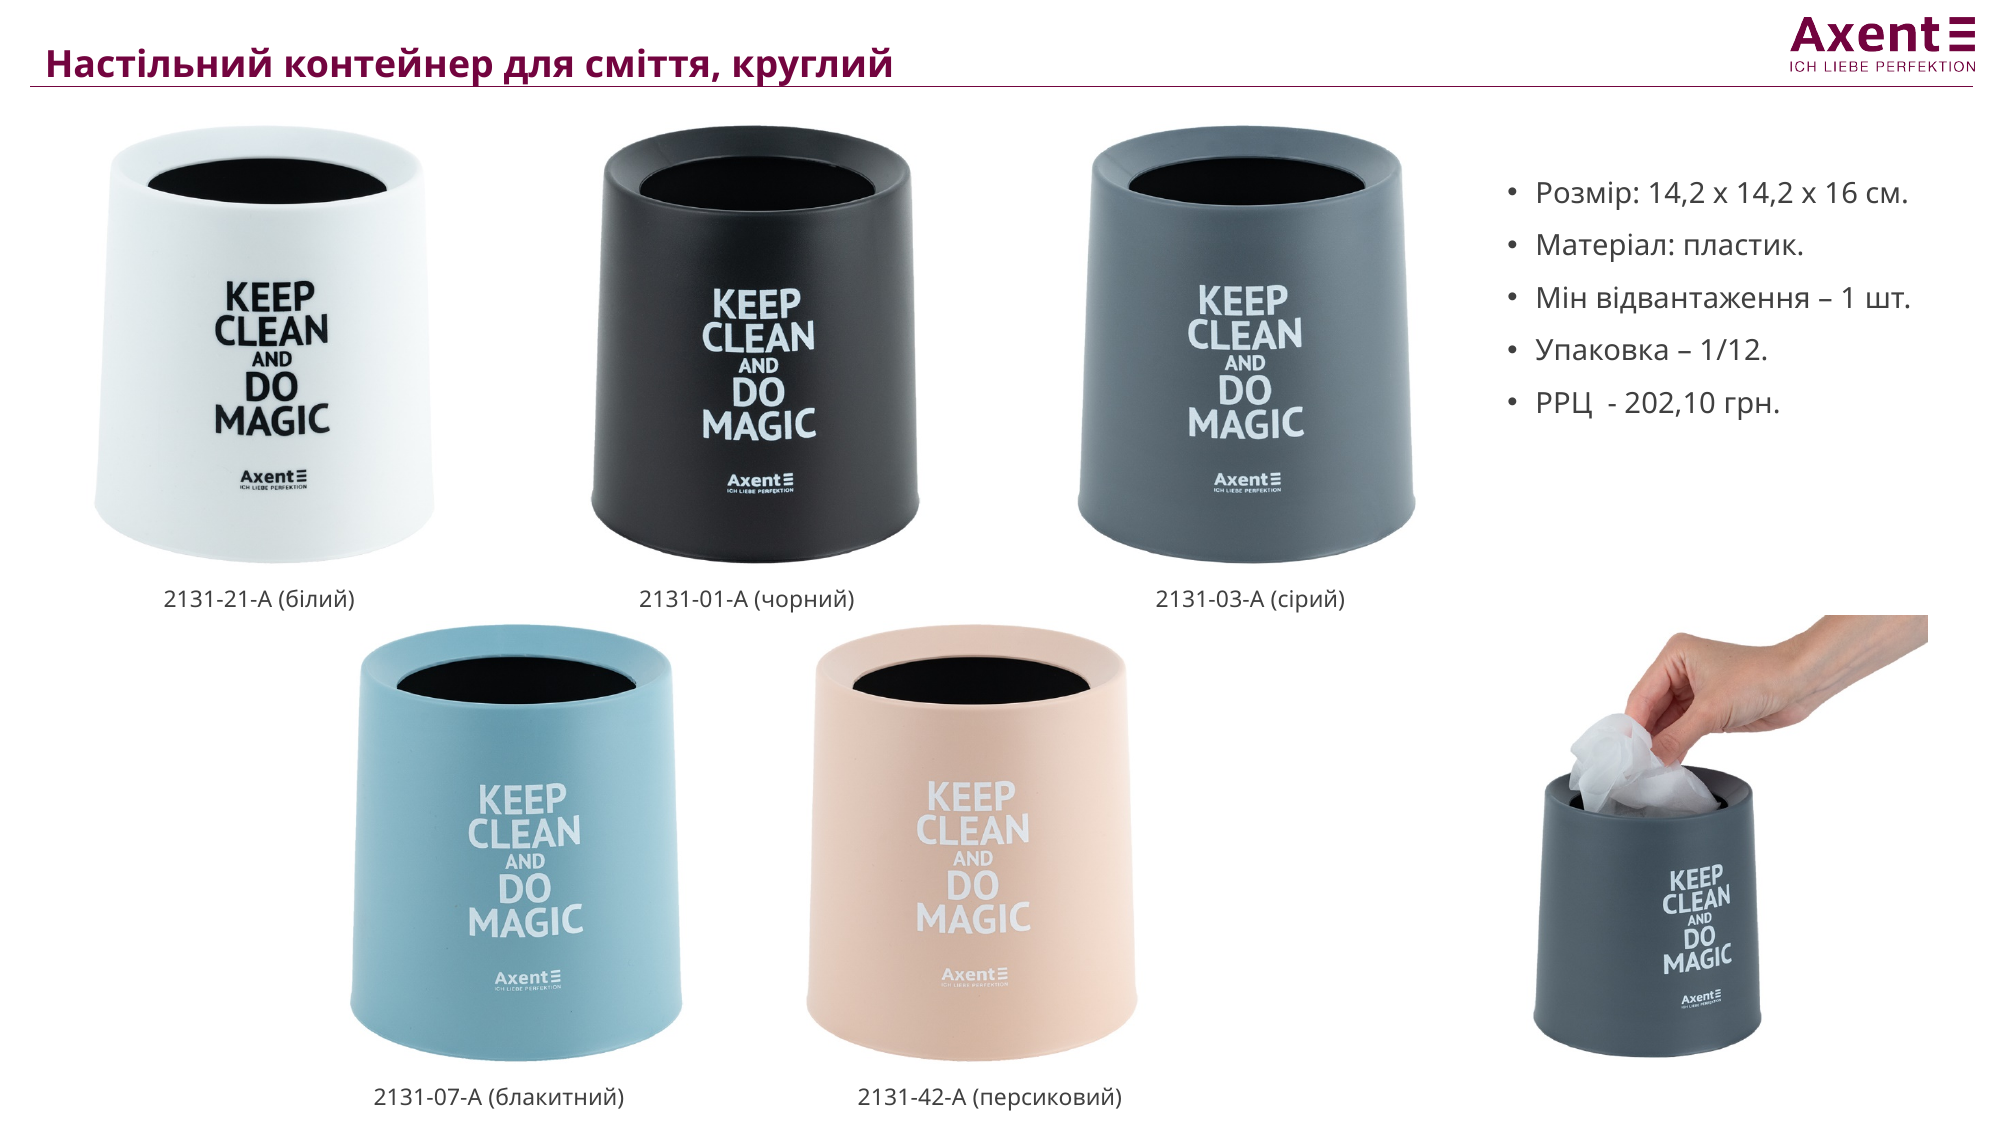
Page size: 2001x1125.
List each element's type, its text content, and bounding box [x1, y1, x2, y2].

picture [294, 621, 738, 1065]
text_box Настільний контейнер для сміття, круглий [30, 87, 1552, 93]
text_box Розмір: 14,2 х 14,2 х 16 см. Матеріал: пластик. Мін відвантаження – 1 шт. Упаковка – 1/12. РРЦ - 202,10 грн. [1492, 149, 1975, 427]
picture [1023, 122, 1467, 566]
picture [42, 122, 486, 566]
text_box 2131-07-A (блакитний) [358, 1065, 649, 1118]
text_box 2131-03-A (сірий) [1140, 566, 1371, 620]
text_box 2131-42-A (персиковий) [842, 1065, 1158, 1118]
picture [533, 122, 977, 566]
picture [1790, 17, 1975, 73]
text_box 2131-01-A (чорний) [624, 566, 885, 620]
text_box 2131-21-A (білий) [148, 566, 379, 620]
text_box Настільний контейнер для сміття, круглий [30, 10, 1552, 86]
picture [1482, 615, 1928, 1060]
picture [751, 621, 1195, 1065]
